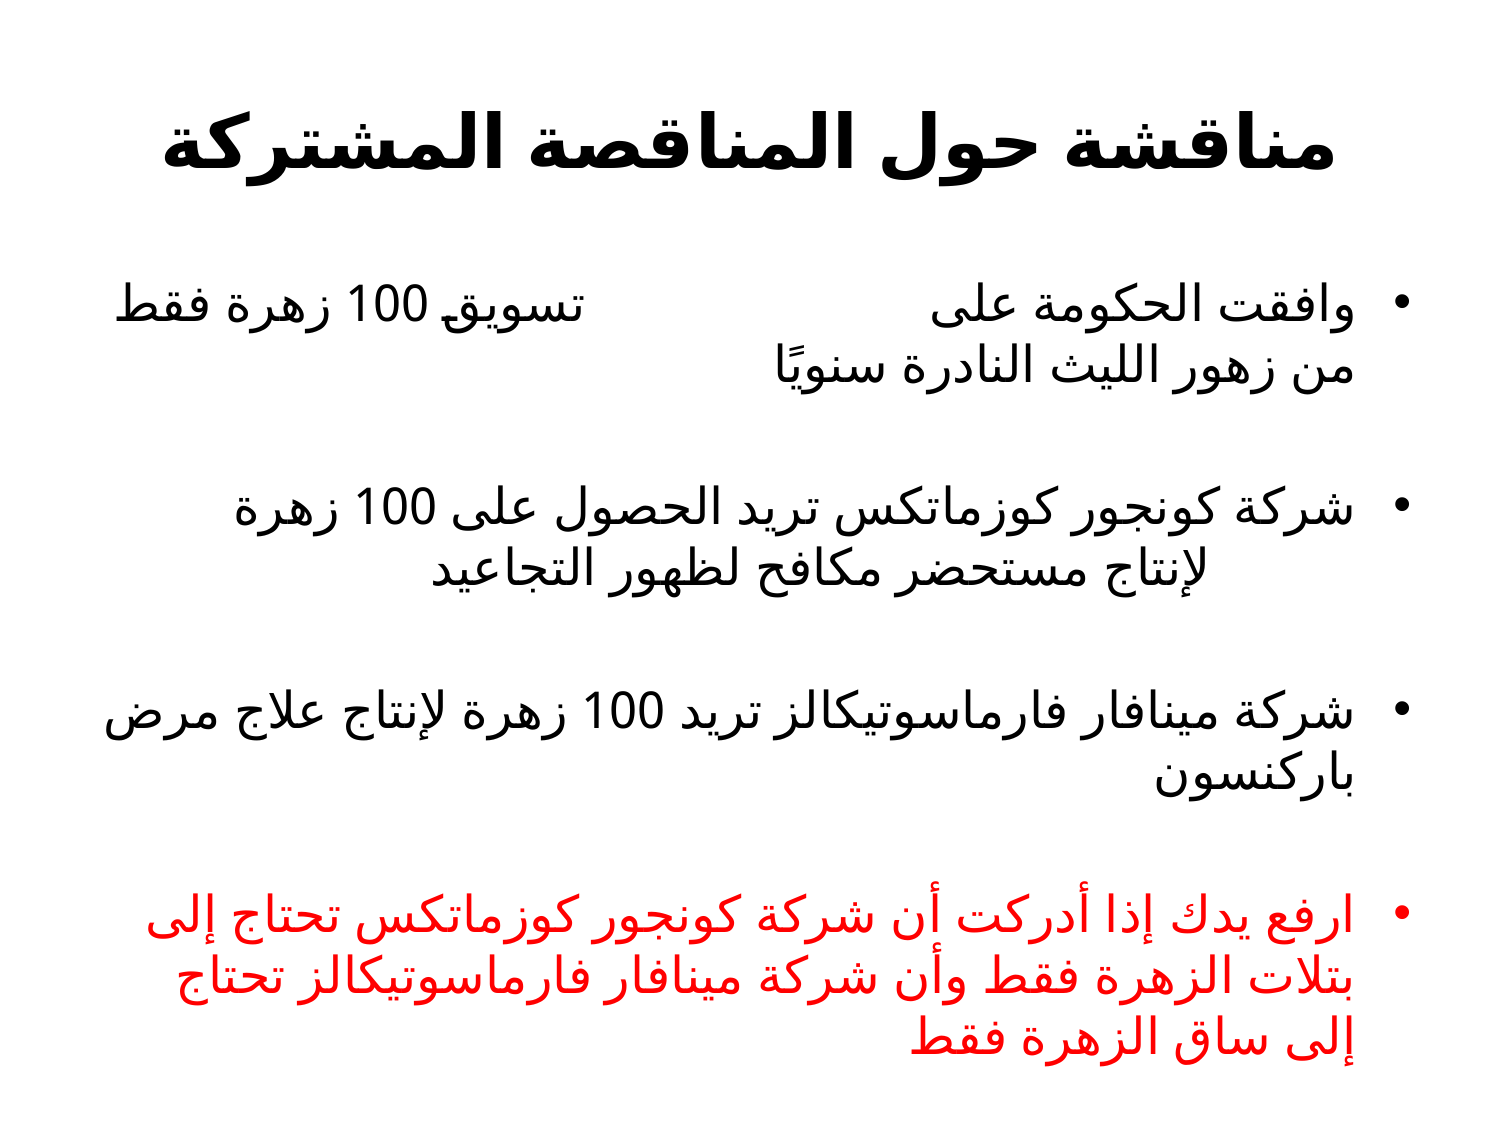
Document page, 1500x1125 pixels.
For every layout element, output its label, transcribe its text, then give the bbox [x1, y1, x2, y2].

title مناقشة حول المناقصة المشتركة [75, 45, 1425, 233]
list وافقت الحكومة على تسويق 100 زهرة فقط من زهور الليث النادرة سنويًا شركة كونجور كوزماتكس تريد الحصول على 100 زهرة لإنتاج مستحضر مكافح لظهور التجاعيد شركة مينافار فارماسوتيكالز تريد 100 زهرة لإنتاج علاج مرض باركنسون ارفع يدك إذا أدركت أن شركة كونجور كوزماتكس تحتاج إلى بتلات الزهرة فقط وأن شركة مينافار فارماسوتيكالز تحتاج إلى ساق الزهرة فقط [75, 262, 1425, 1075]
